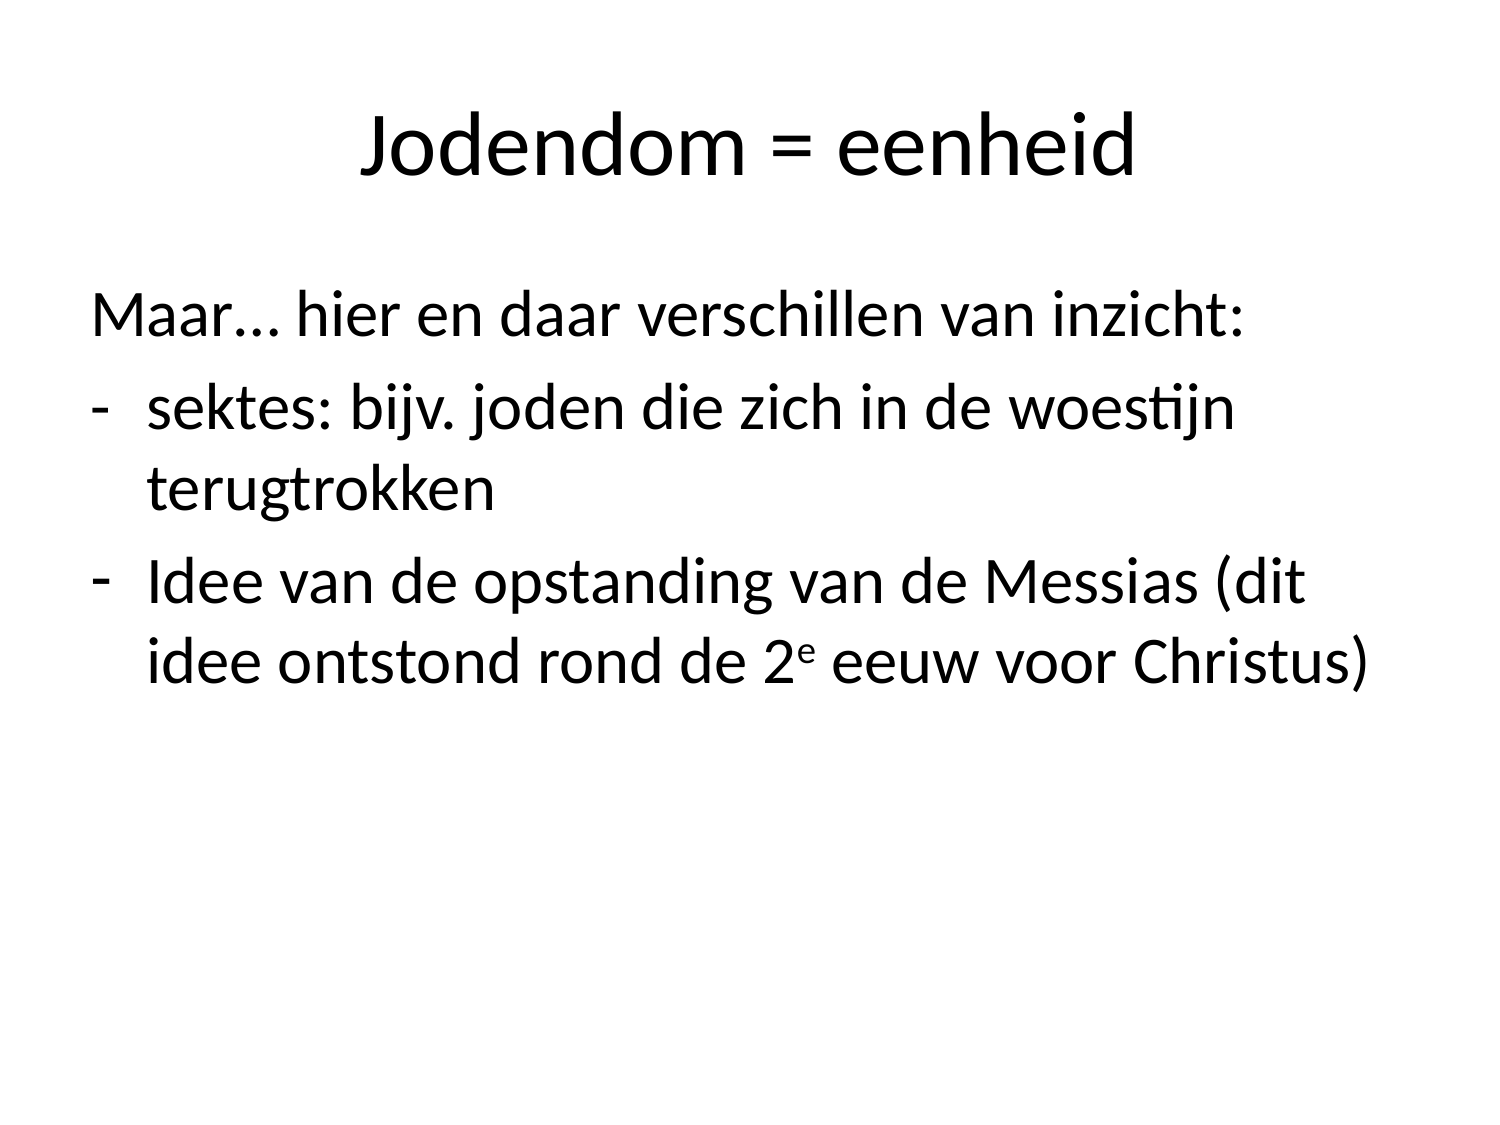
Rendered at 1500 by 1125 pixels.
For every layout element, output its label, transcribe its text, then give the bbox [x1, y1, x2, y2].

list Maar… hier en daar verschillen van inzicht: - sektes: bijv. joden die zich in de woestijn terugtrokken Idee van de opstanding van de Messias (dit idee ontstond rond de 2e eeuw voor Christus) [75, 262, 1425, 1005]
title Jodendom = eenheid [75, 45, 1425, 233]
